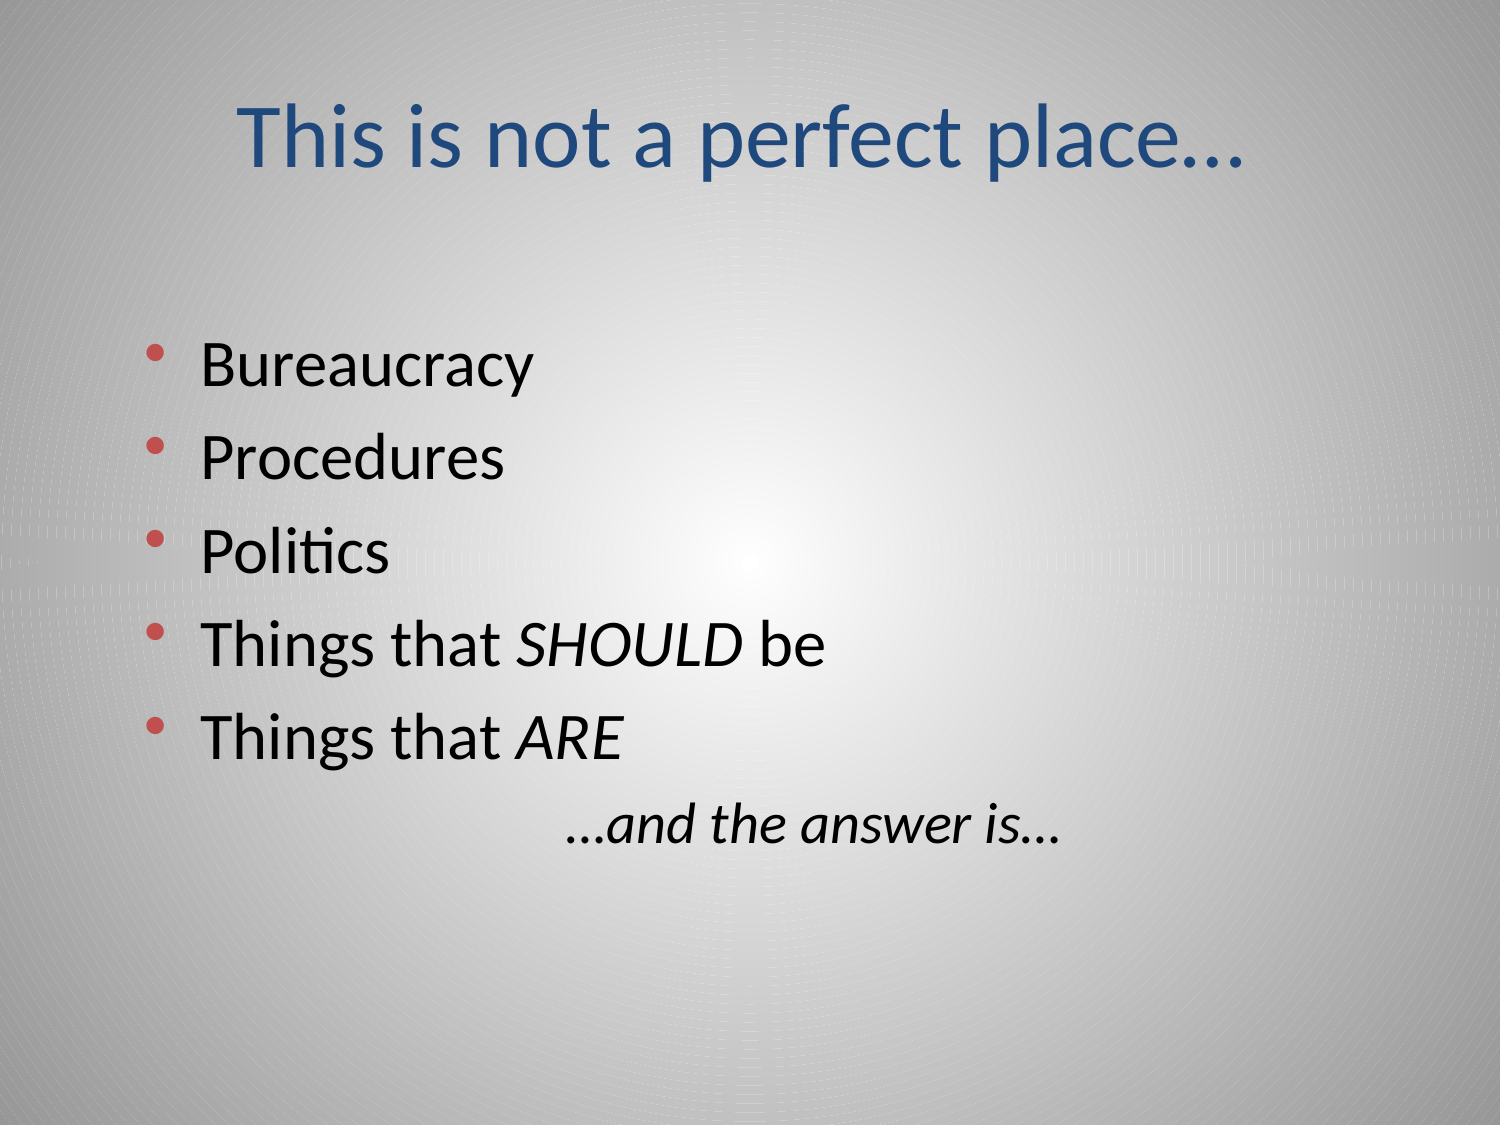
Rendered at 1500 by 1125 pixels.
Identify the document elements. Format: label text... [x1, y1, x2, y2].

text_box This is not a perfect place… [104, 37, 1380, 225]
text_box Bureaucracy Procedures Politics Things that SHOULD be Things that ARE …and the answer is… [129, 312, 1405, 988]
